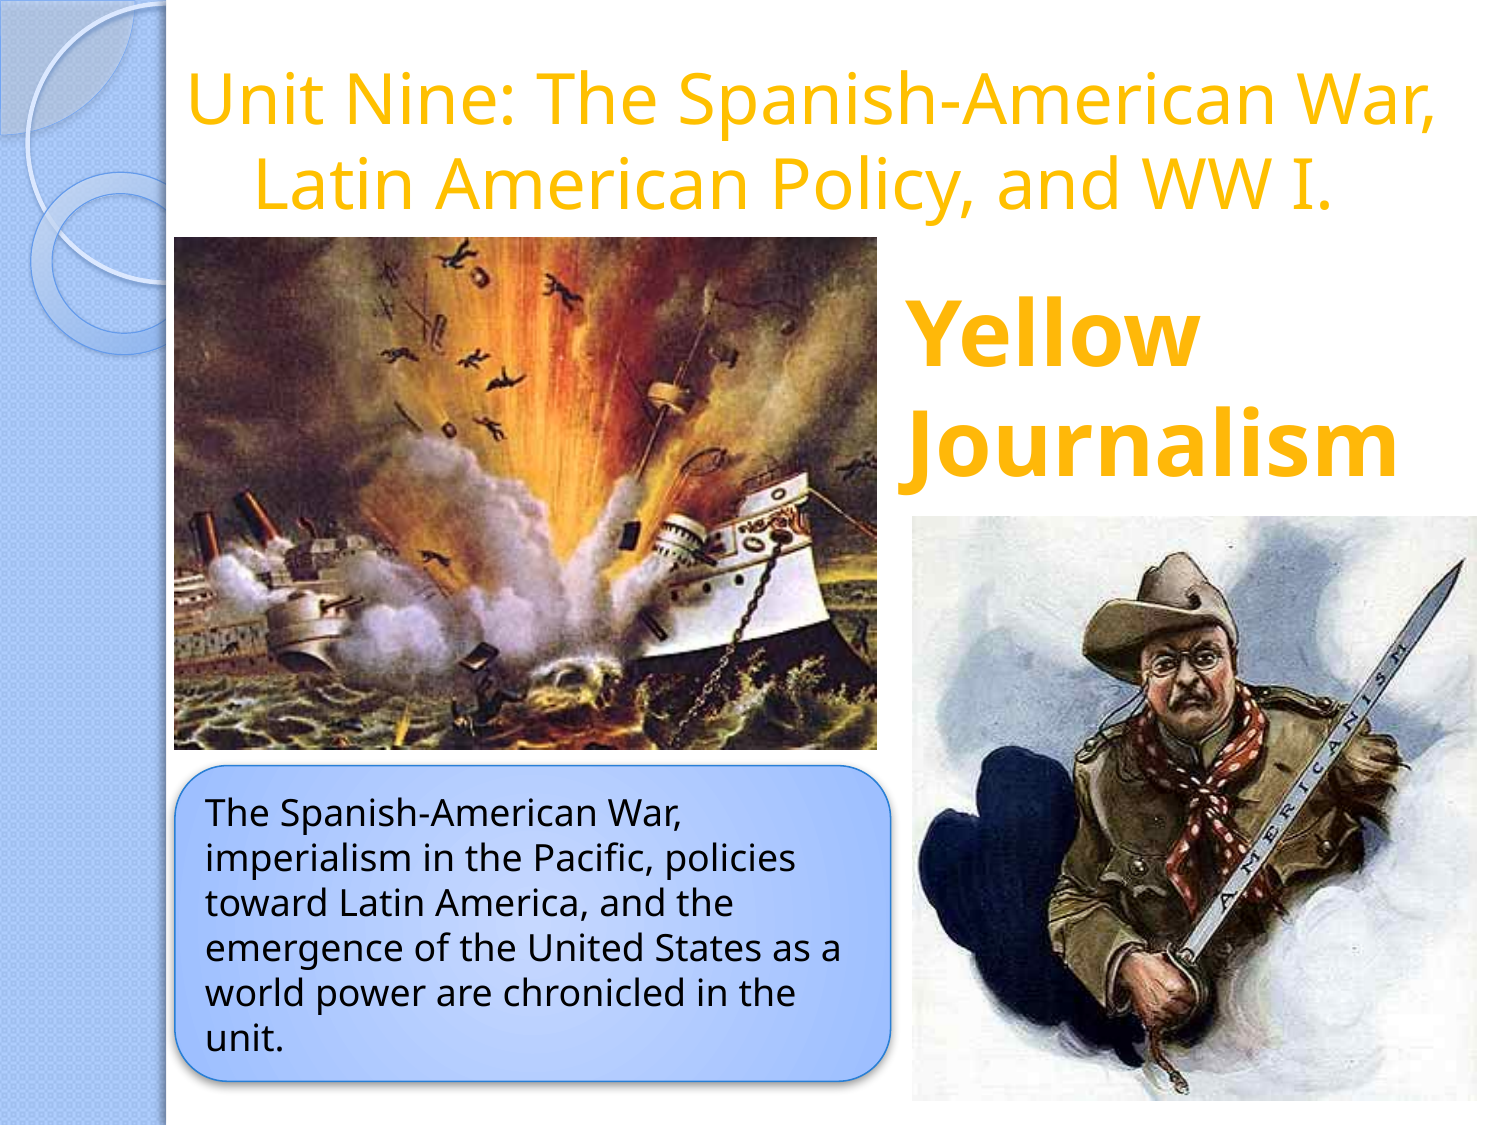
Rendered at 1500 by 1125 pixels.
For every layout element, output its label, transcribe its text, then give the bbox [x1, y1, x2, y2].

picture [912, 515, 1477, 1101]
text_box Yellow Journalism [890, 267, 1463, 612]
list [174, 237, 877, 751]
text_box The Spanish-American War, imperialism in the Pacific, policies toward Latin America, and the emergence of the United States as a world power are chronicled in the unit. [174, 764, 892, 1083]
title Unit Nine: The Spanish-American War, Latin American Policy, and WW I. [162, 45, 1463, 233]
